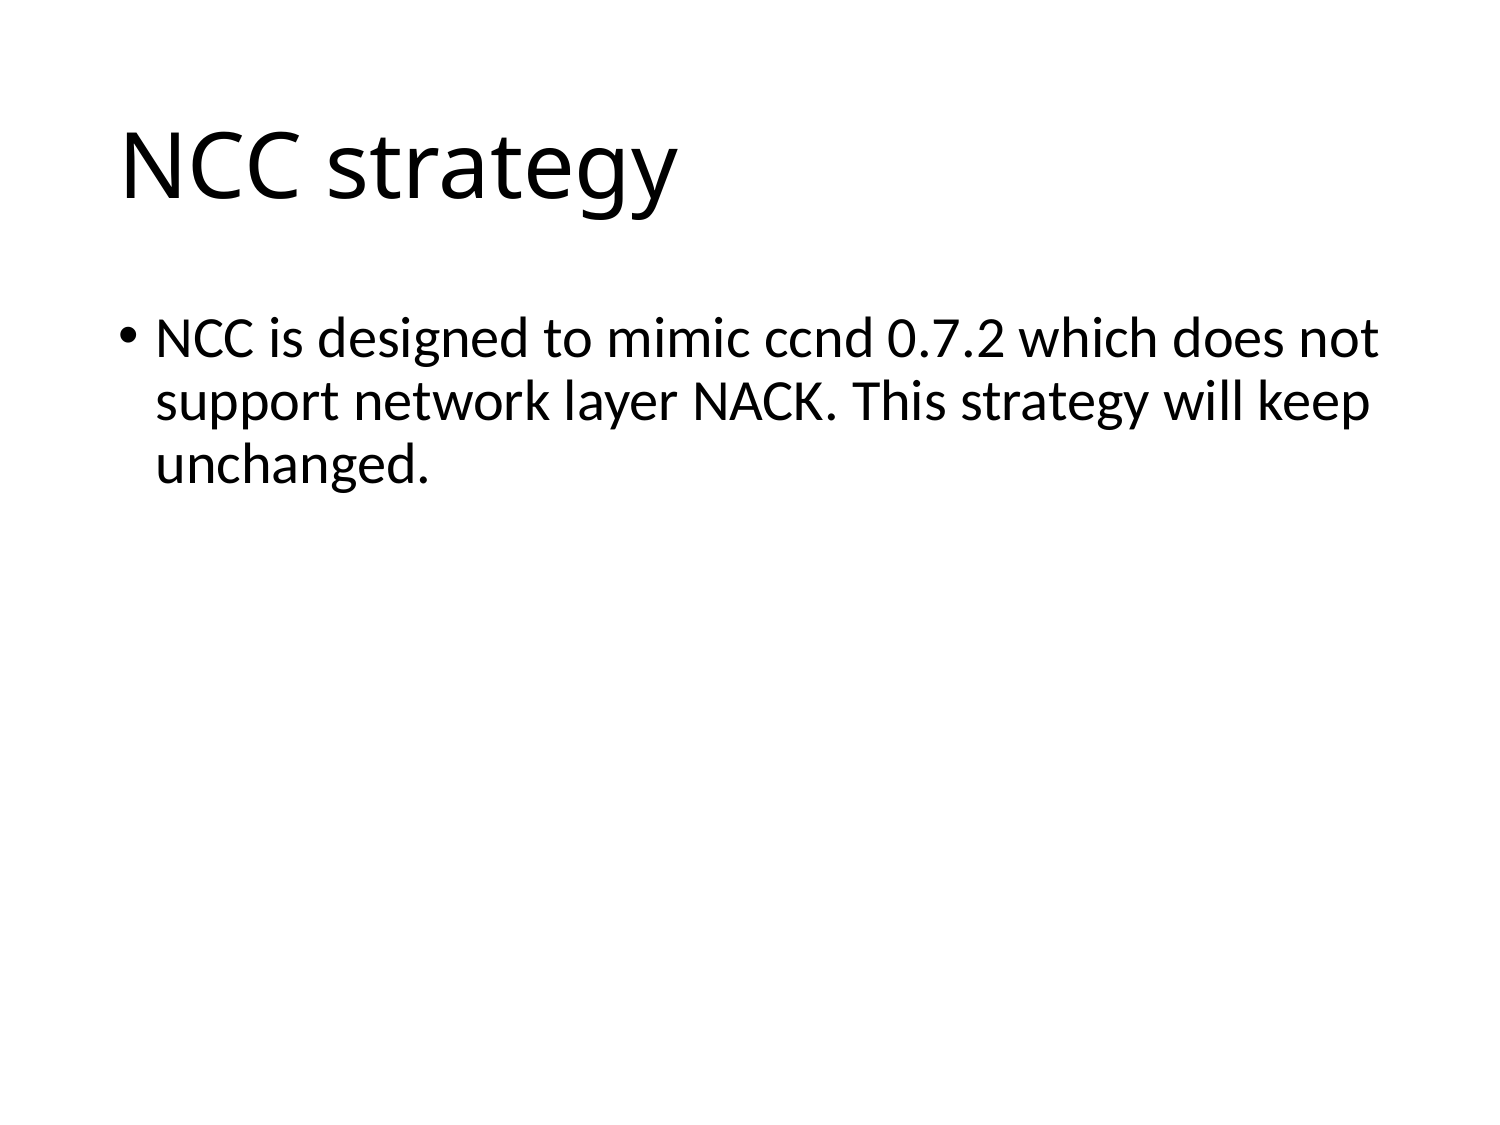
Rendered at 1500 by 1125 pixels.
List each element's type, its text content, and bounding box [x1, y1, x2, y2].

list NCC is designed to mimic ccnd 0.7.2 which does not support network layer NACK. This strategy will keep unchanged. [103, 299, 1397, 1014]
title NCC strategy [103, 59, 1397, 278]
